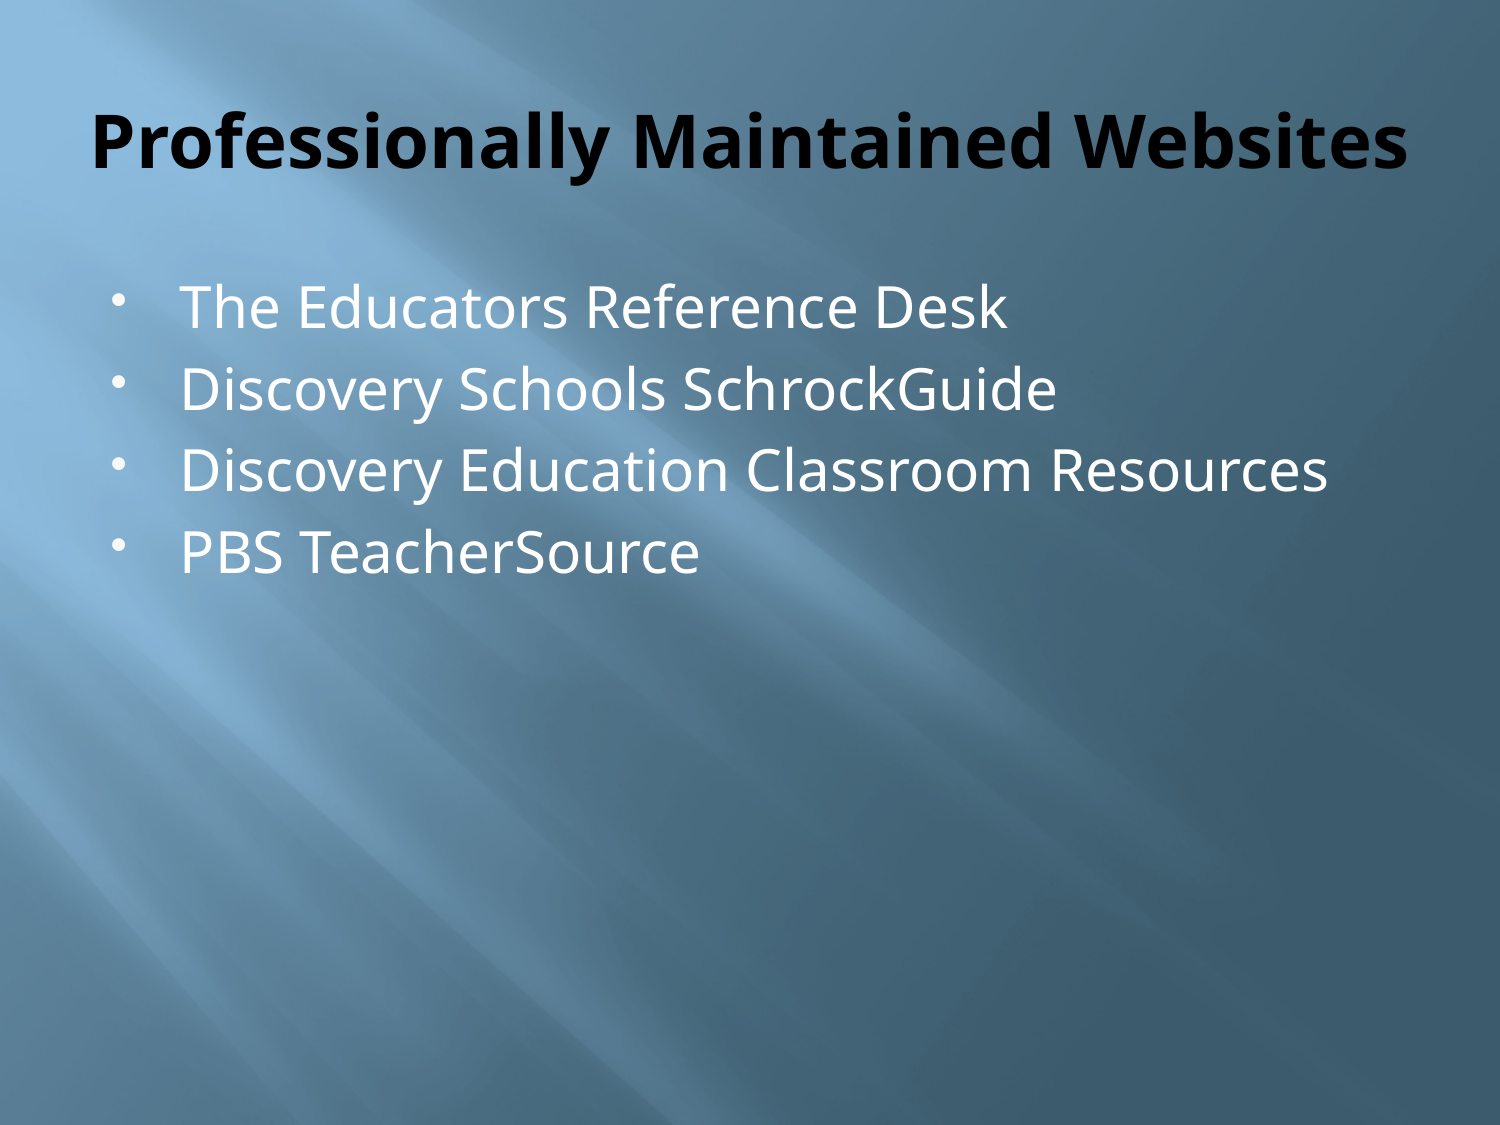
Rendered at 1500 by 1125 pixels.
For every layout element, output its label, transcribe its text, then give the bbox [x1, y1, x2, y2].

list The Educators Reference Desk Discovery Schools SchrockGuide Discovery Education Classroom Resources PBS TeacherSource [75, 262, 1425, 1035]
title Professionally Maintained Websites [75, 45, 1425, 233]
